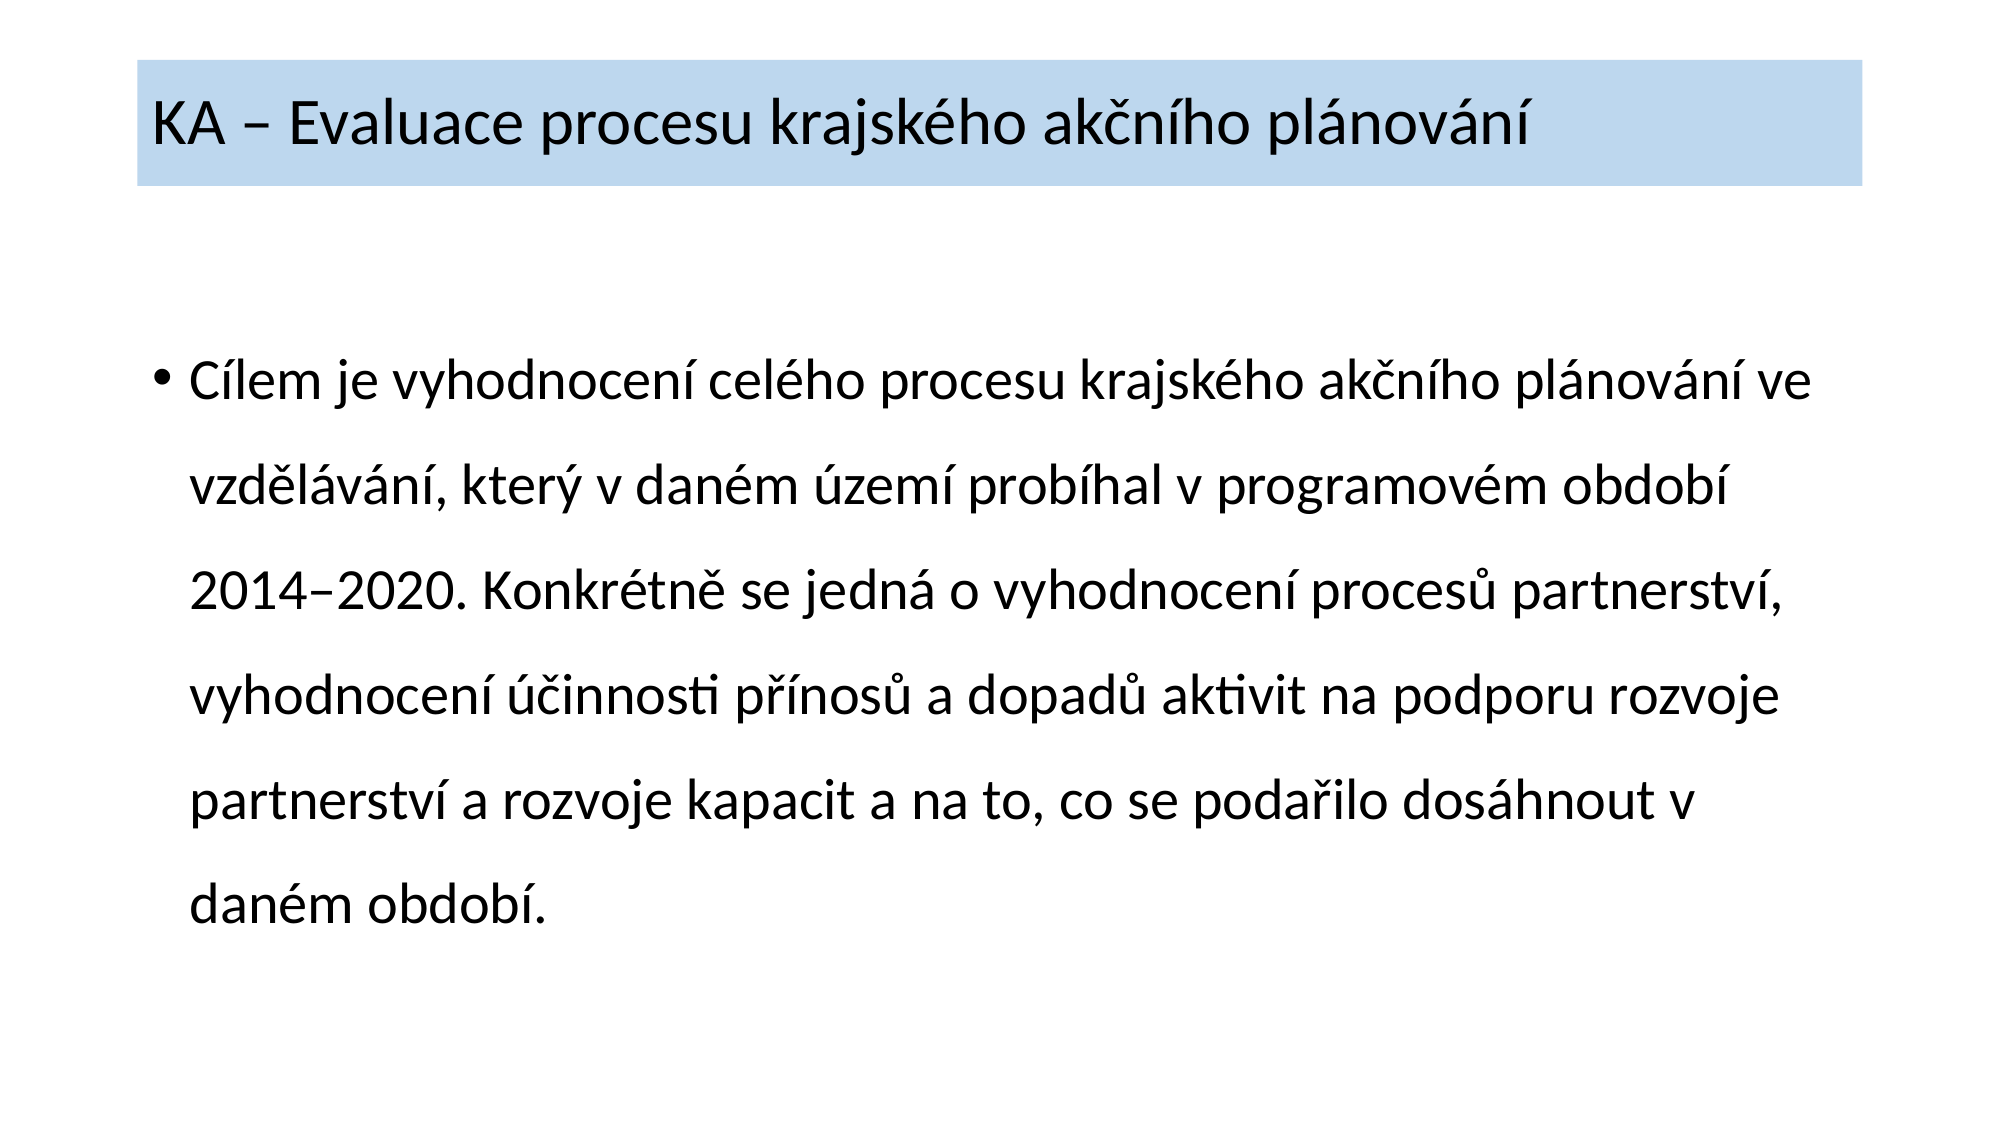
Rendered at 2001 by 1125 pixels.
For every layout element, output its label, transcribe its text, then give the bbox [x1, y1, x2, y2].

title KA – Evaluace procesu krajského akčního plánování [137, 59, 1863, 186]
list Cílem je vyhodnocení celého procesu krajského akčního plánování ve vzdělávání, který v daném území probíhal v programovém období 2014–2020. Konkrétně se jedná o vyhodnocení procesů partnerství, vyhodnocení účinnosti přínosů a dopadů aktivit na podporu rozvoje partnerství a rozvoje kapacit a na to, co se podařilo dosáhnout v daném období. [137, 299, 1863, 1014]
